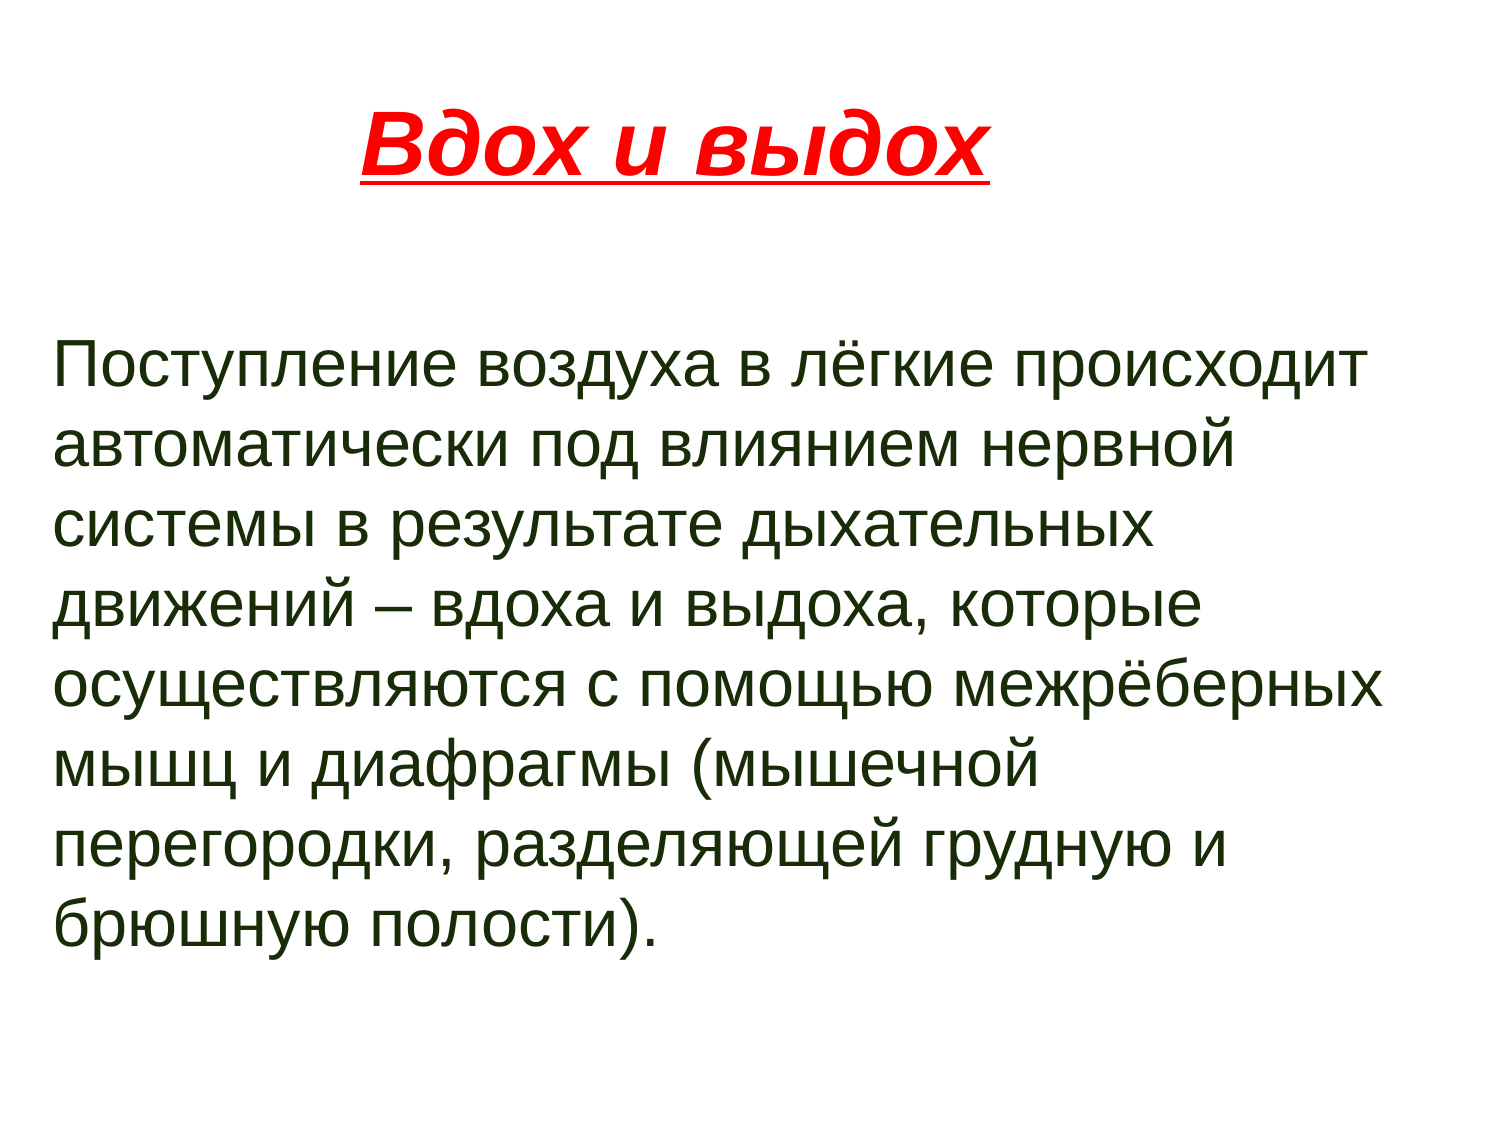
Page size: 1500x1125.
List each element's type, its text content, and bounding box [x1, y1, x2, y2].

title Вдох и выдох [0, 44, 1351, 233]
text_box Поступление воздуха в лёгкие происходит автоматически под влиянием нервной системы в результате дыхательных движений – вдоха и выдоха, которые осуществляются с помощью межрёберных мышц и диафрагмы (мышечной перегородки, разделяющей грудную и брюшную полости). [37, 312, 1463, 967]
